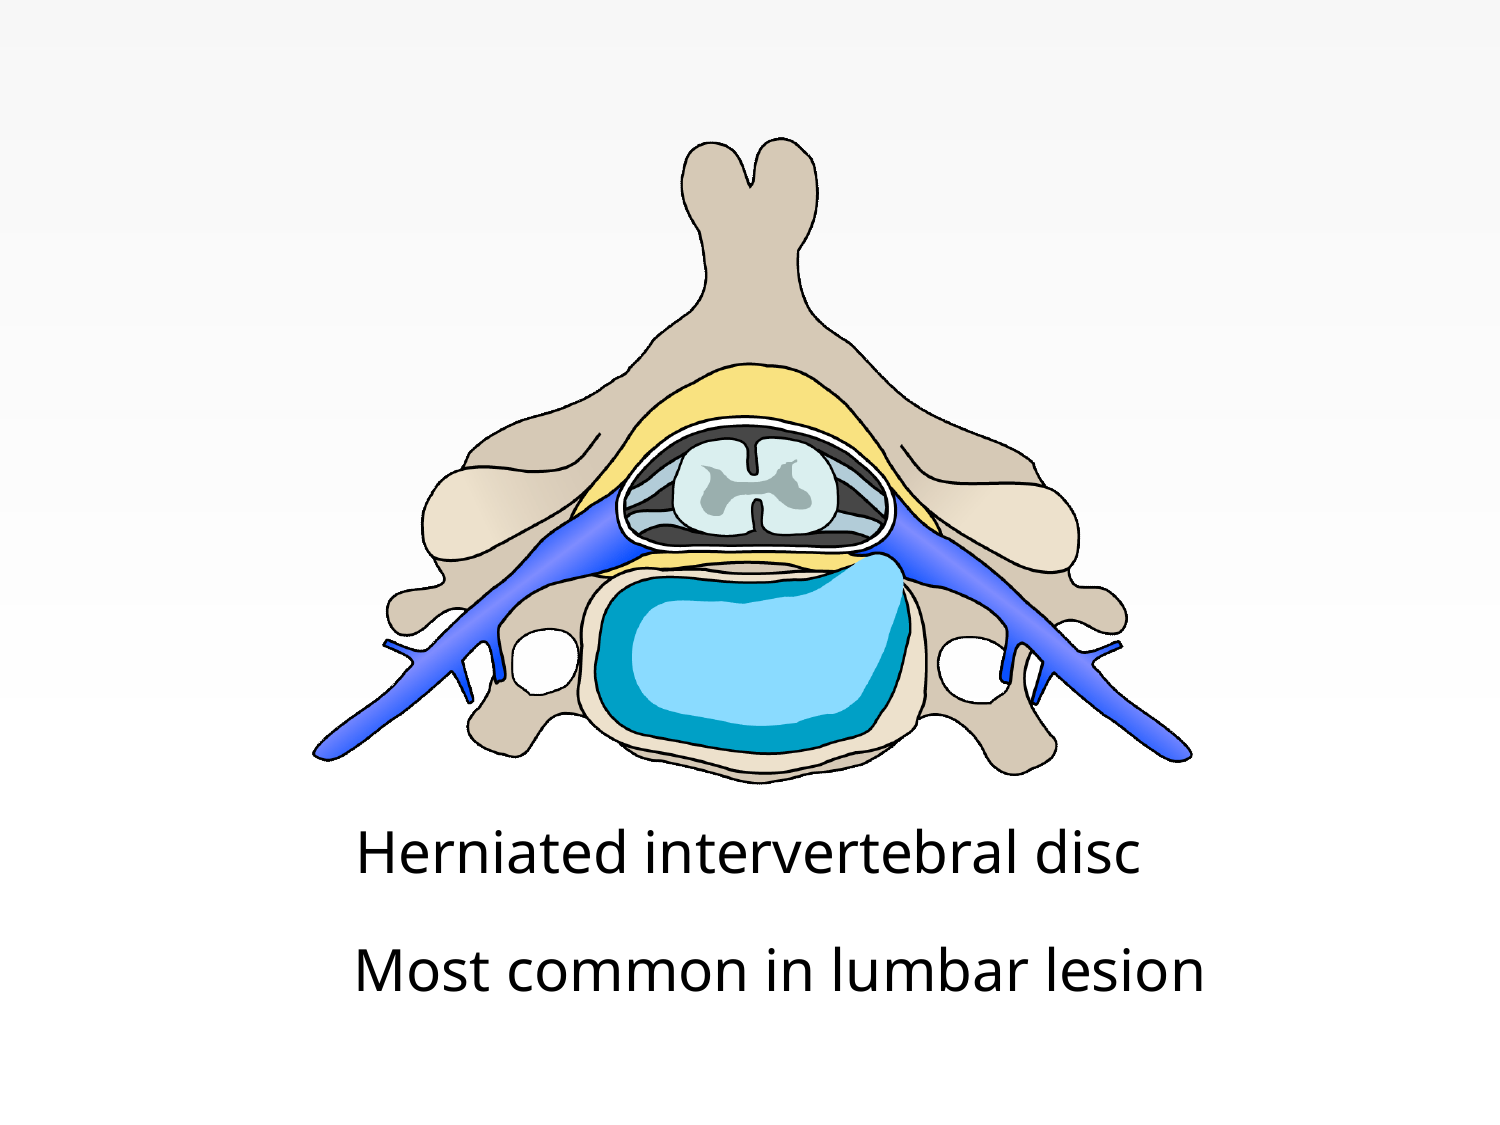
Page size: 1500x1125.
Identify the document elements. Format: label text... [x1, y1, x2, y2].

text_box Most common in lumbar lesion [339, 925, 1222, 1011]
picture [312, 136, 1194, 785]
text_box Herniated intervertebral disc [341, 807, 1157, 893]
